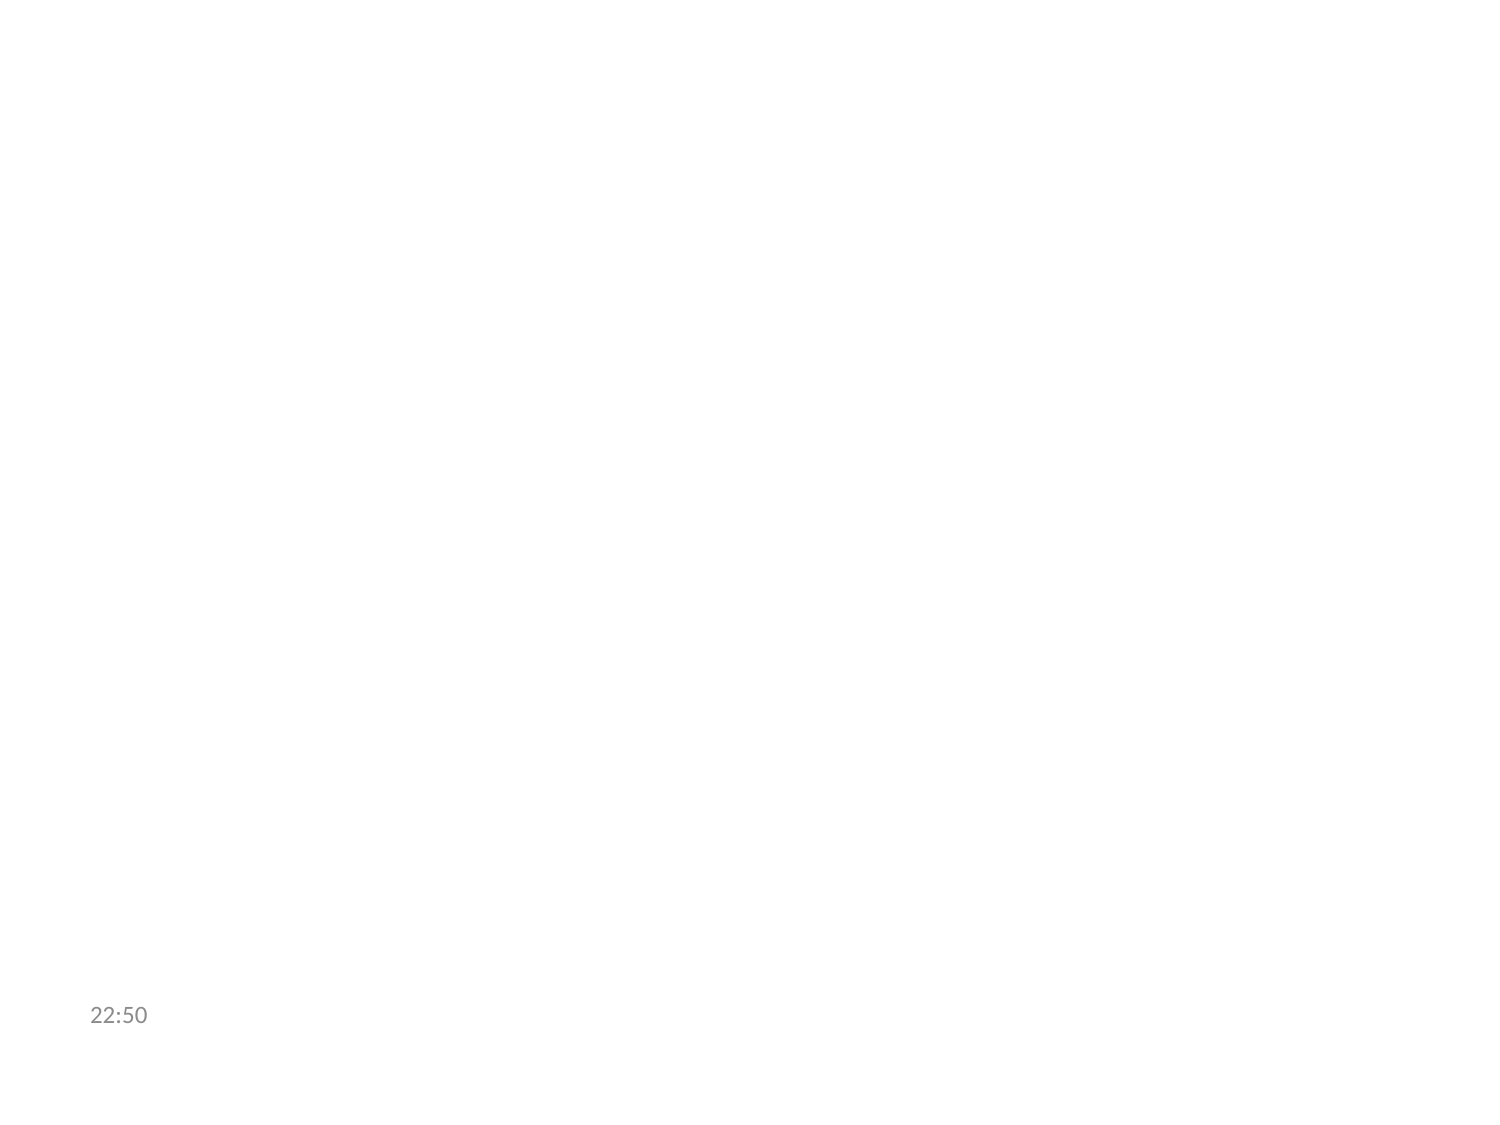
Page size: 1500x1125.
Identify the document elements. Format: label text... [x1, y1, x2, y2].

text_box 15:35 [75, 983, 425, 1044]
